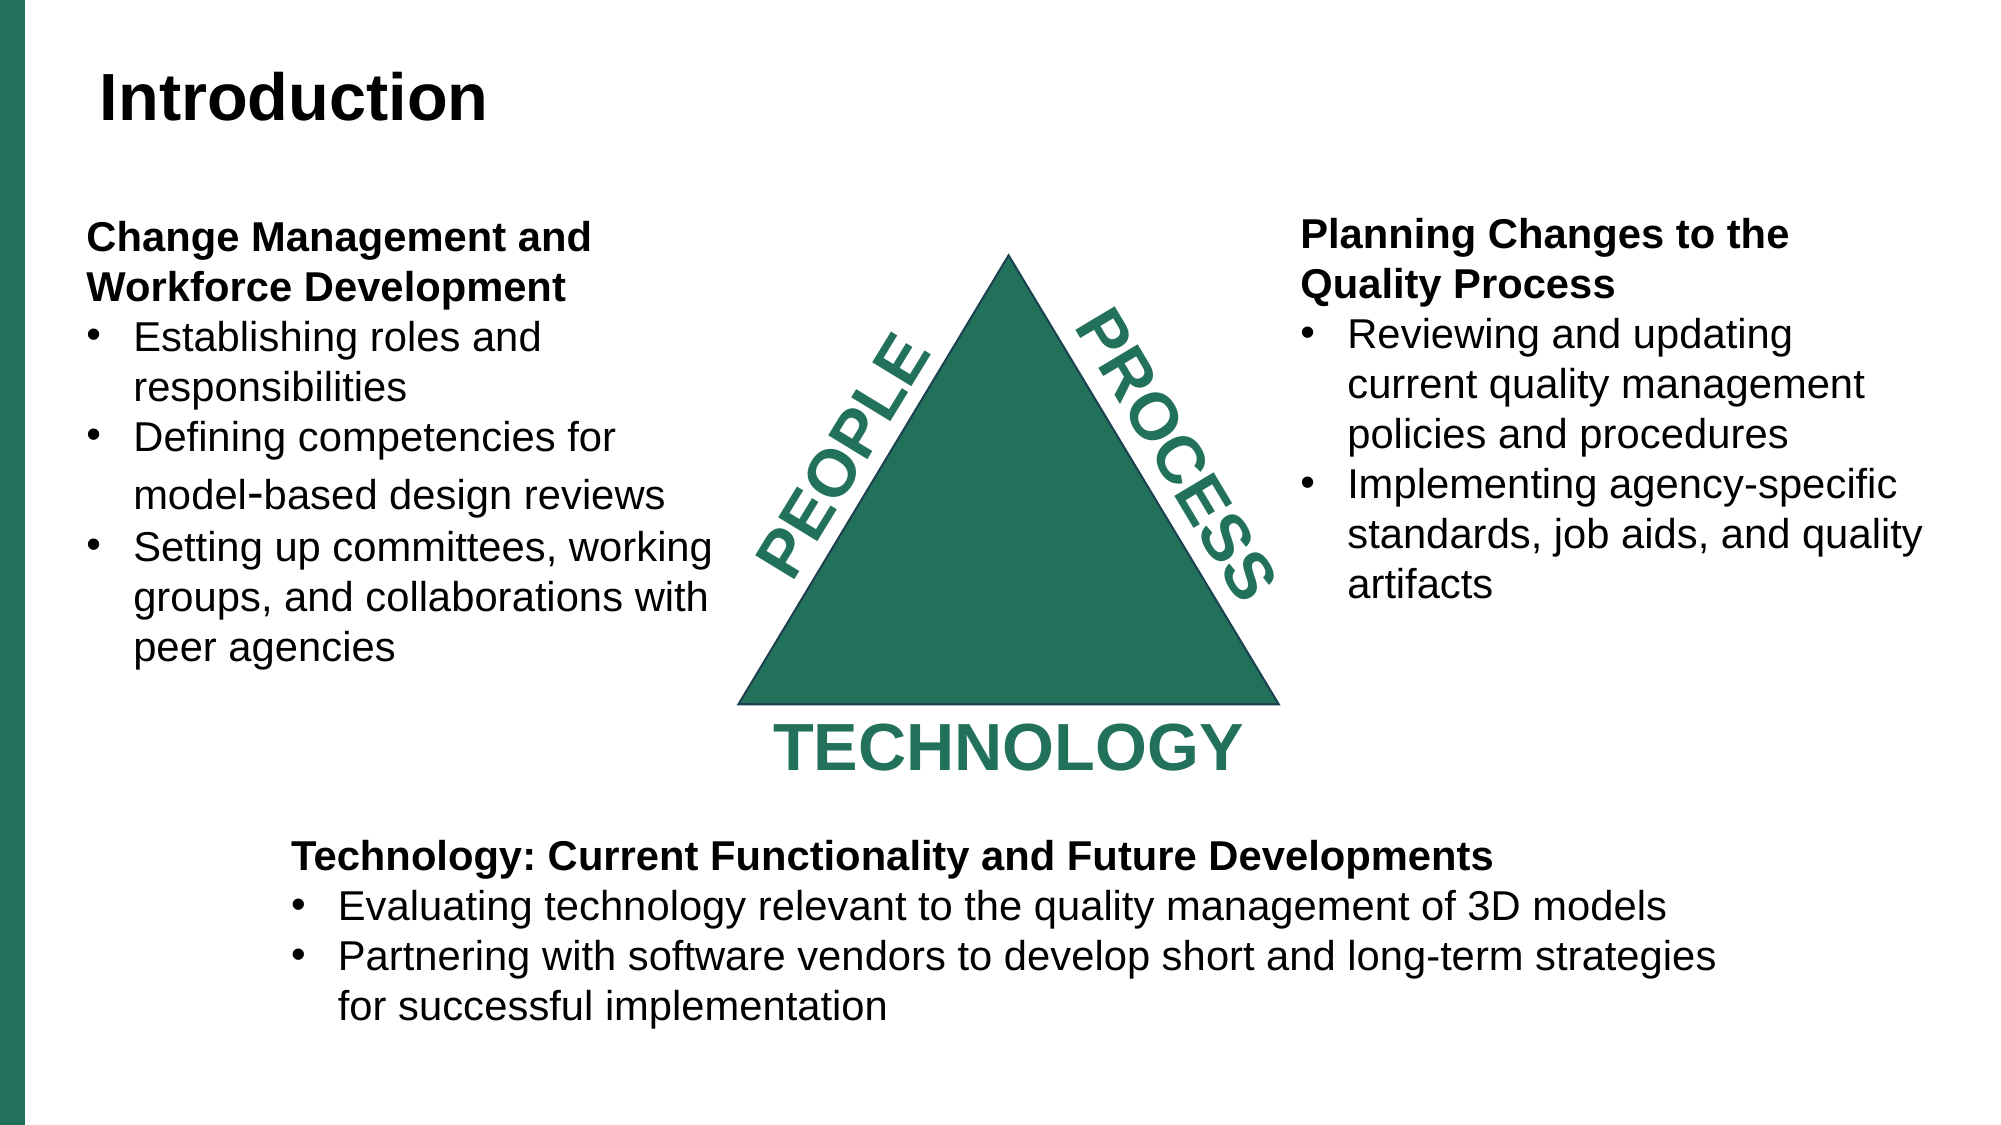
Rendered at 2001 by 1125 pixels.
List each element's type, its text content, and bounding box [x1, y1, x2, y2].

text_box [736, 253, 1281, 706]
text_box PROCESS [1015, 213, 1345, 694]
text_box Planning Changes to the Quality Process Reviewing and updating current quality management policies and procedures Implementing agency-specific standards, job aids, and quality artifacts [1285, 199, 1946, 615]
text_box Technology: Current Functionality and Future Developments Evaluating technology relevant to the quality management of 3D models Partnering with software vendors to develop short and long-term strategies for successful implementation [276, 821, 1739, 1037]
text_box PEOPLE [715, 215, 1005, 693]
text_box Change Management and Workforce Development Establishing roles and responsibilities Defining competencies for model-based design reviews Setting up committees, working groups, and collaborations with peer agencies [71, 202, 732, 678]
title Introduction [99, 62, 1900, 200]
text_box TECHNOLOGY [752, 706, 1265, 775]
